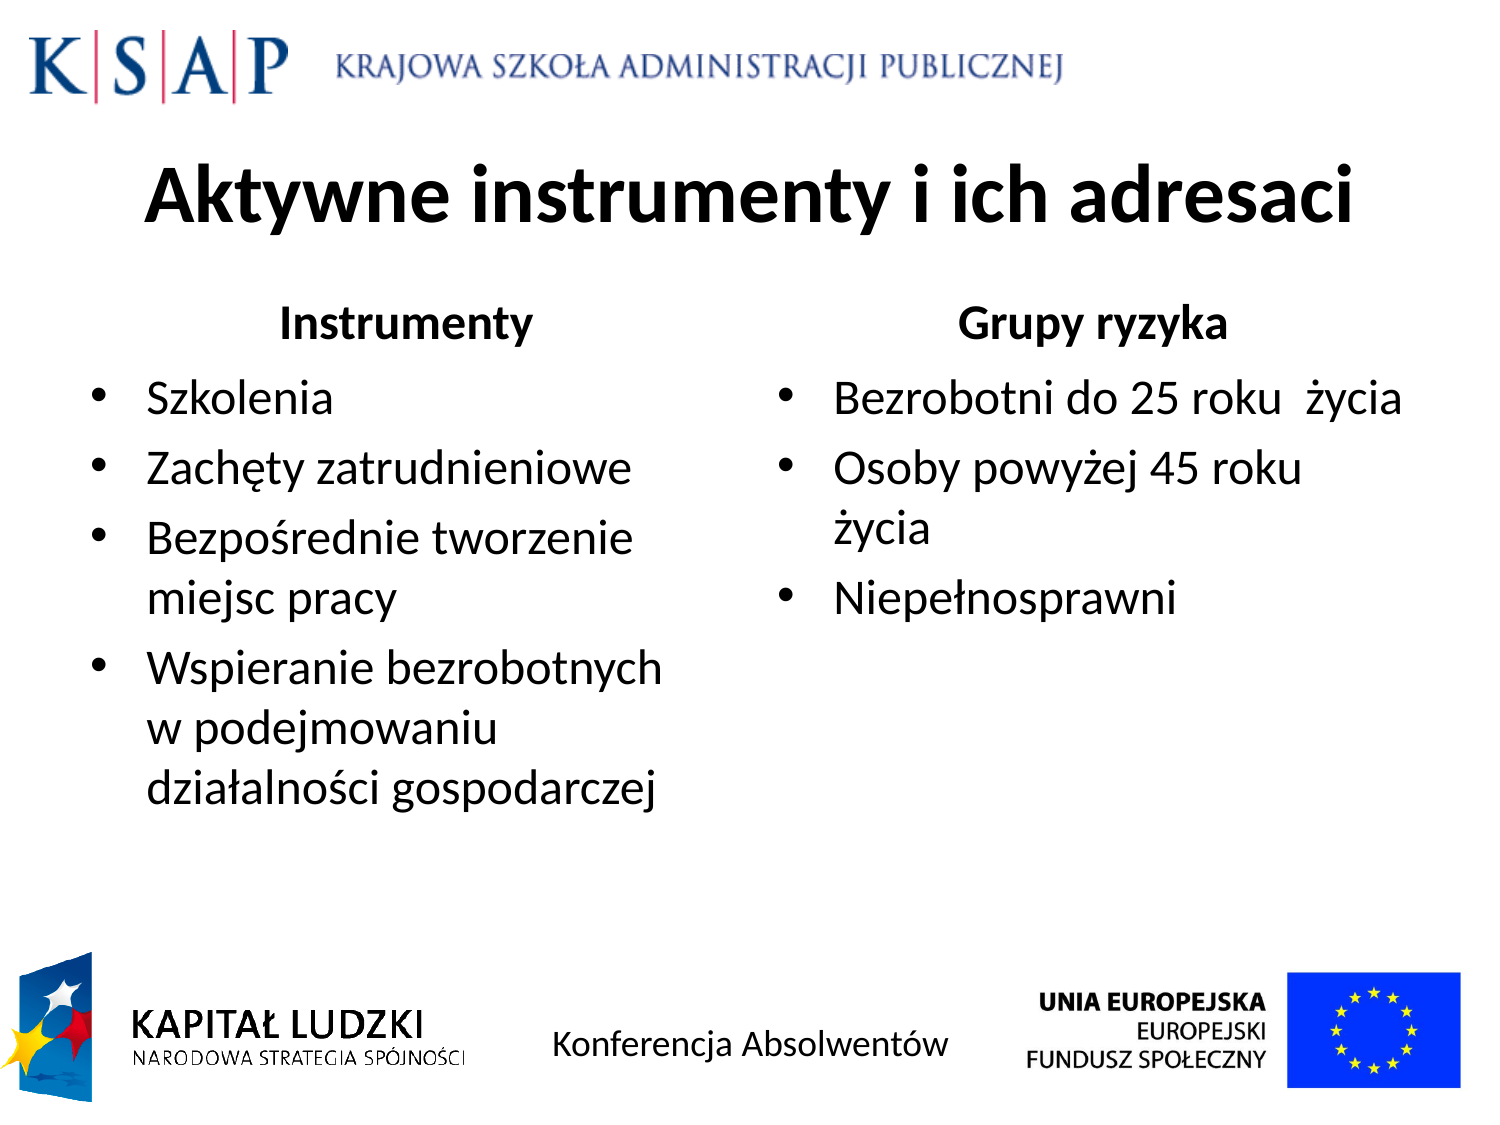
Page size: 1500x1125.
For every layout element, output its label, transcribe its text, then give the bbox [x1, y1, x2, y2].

text_box Konferencja Absolwentów [537, 1011, 980, 1072]
picture [0, 951, 464, 1102]
picture [29, 30, 288, 110]
list Bezrobotni do 25 roku życia Osoby powyżej 45 roku życia Niepełnosprawni [761, 356, 1426, 1006]
list Szkolenia Zachęty zatrudnieniowe Bezpośrednie tworzenie miejsc pracy Wspieranie bezrobotnych w podejmowaniu działalności gospodarczej [74, 356, 738, 1006]
list Grupy ryzyka [761, 251, 1426, 356]
title Aktywne instrumenty i ich adresaci [74, 44, 1426, 233]
picture [336, 54, 1064, 85]
list Instrumenty [74, 251, 738, 356]
picture [985, 935, 1500, 1125]
